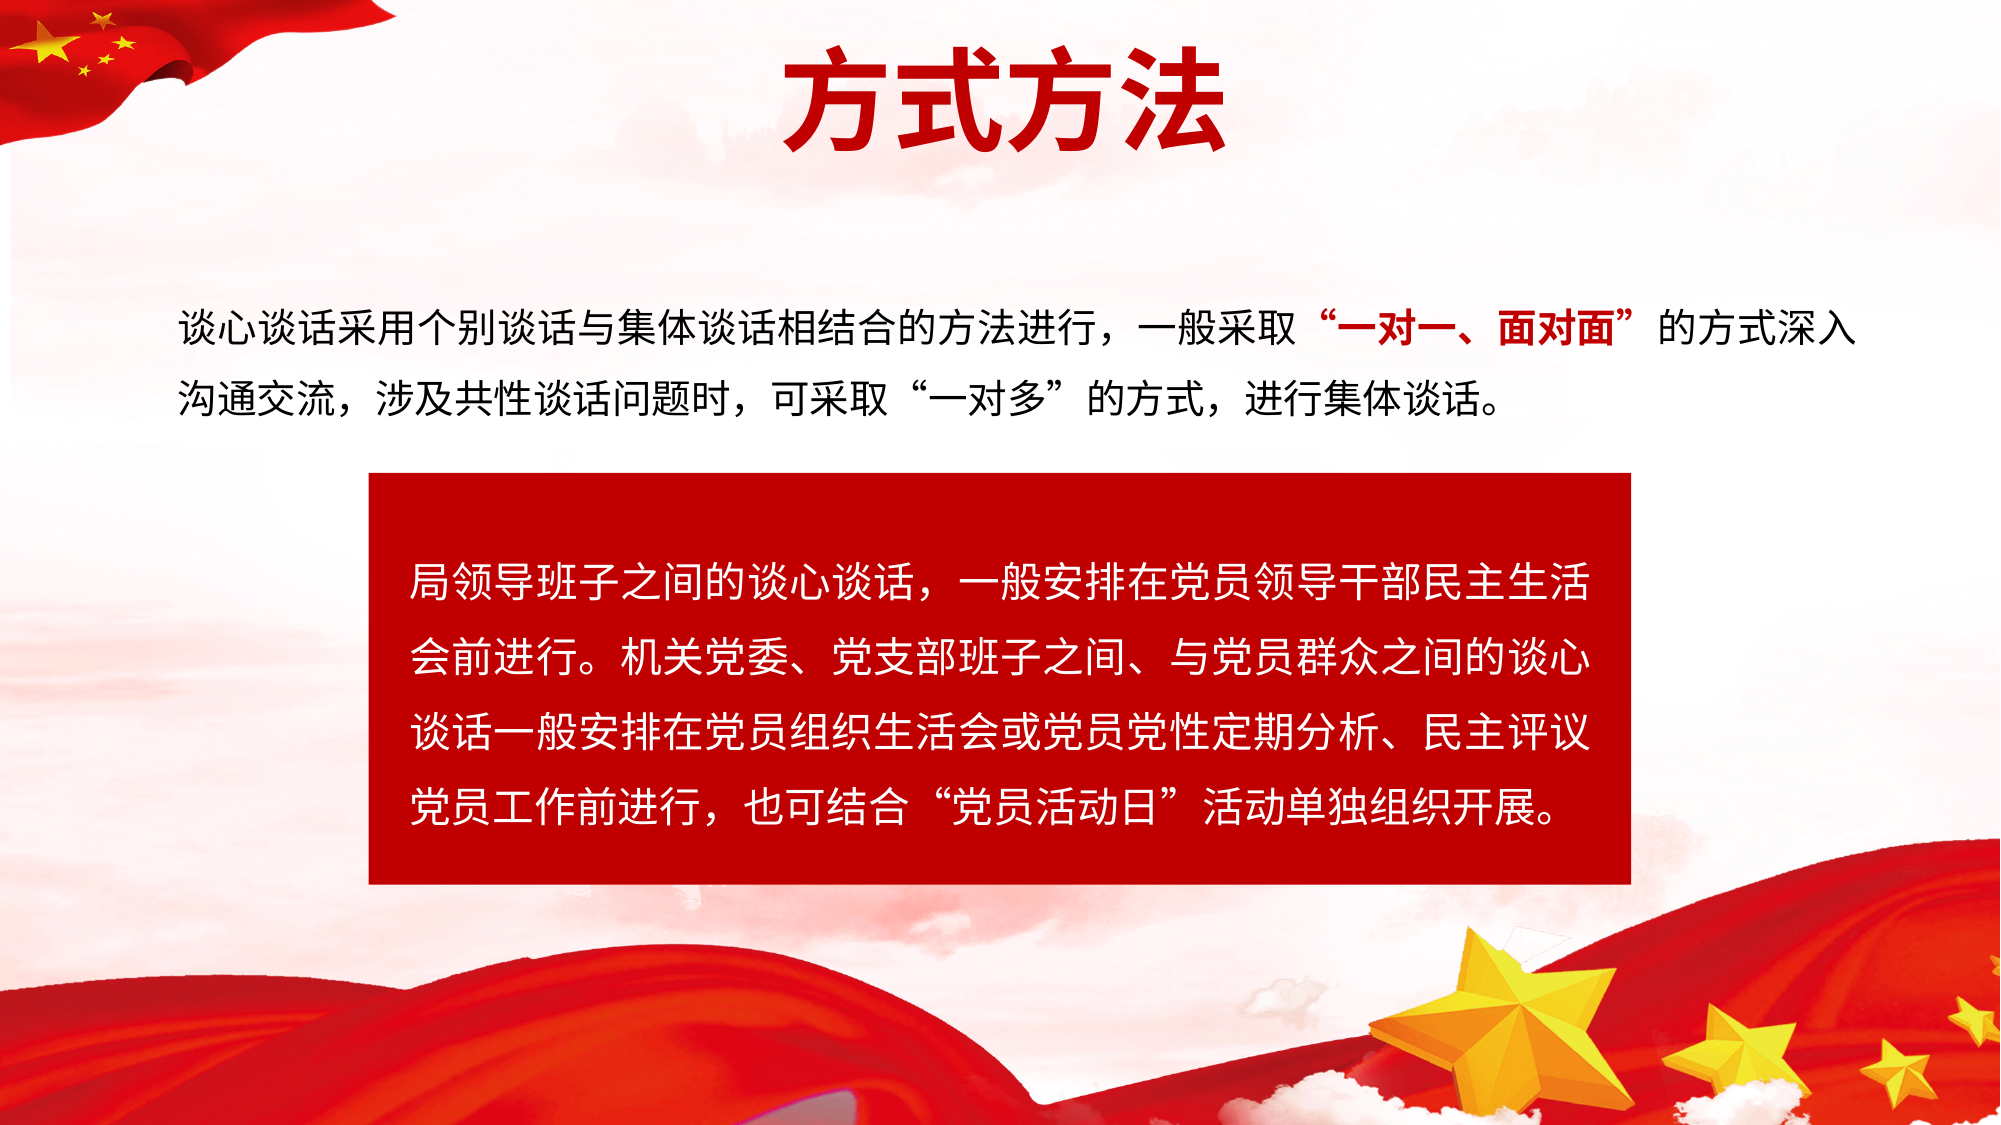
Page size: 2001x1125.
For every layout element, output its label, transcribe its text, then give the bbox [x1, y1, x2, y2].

text_box 方式方法 [764, 22, 1245, 172]
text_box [368, 472, 1632, 885]
text_box 谈心谈话采用个别谈话与集体谈话相结合的方法进行，一般采取“一对一、面对面”的方式深入沟通交流，涉及共性谈话问题时，可采取“一对多”的方式，进行集体谈话。 [162, 271, 1872, 429]
picture [0, 0, 2001, 1125]
